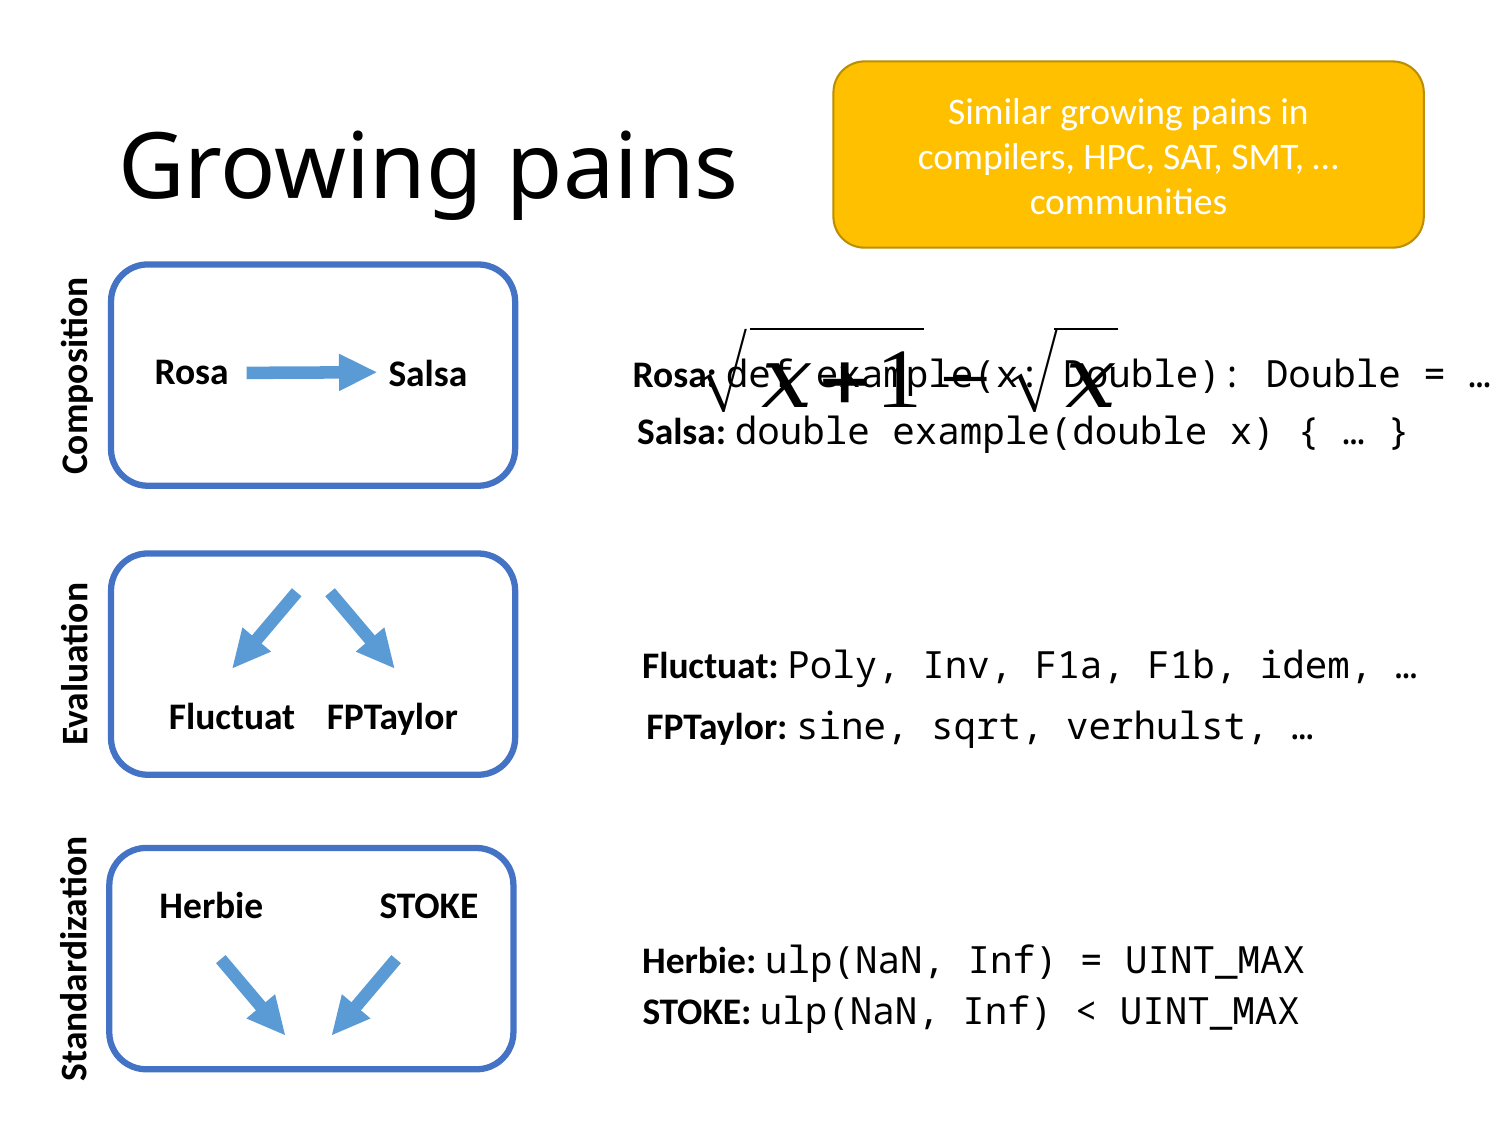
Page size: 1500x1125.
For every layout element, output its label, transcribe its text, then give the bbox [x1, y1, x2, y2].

text_box Similar growing pains in compilers, HPC, SAT, SMT, … communities [832, 60, 1425, 249]
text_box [42, 550, 516, 779]
title Growing pains [103, 59, 1397, 278]
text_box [42, 260, 515, 490]
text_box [646, 342, 1477, 461]
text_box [650, 633, 1410, 756]
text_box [647, 928, 1301, 1041]
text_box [41, 821, 514, 1097]
